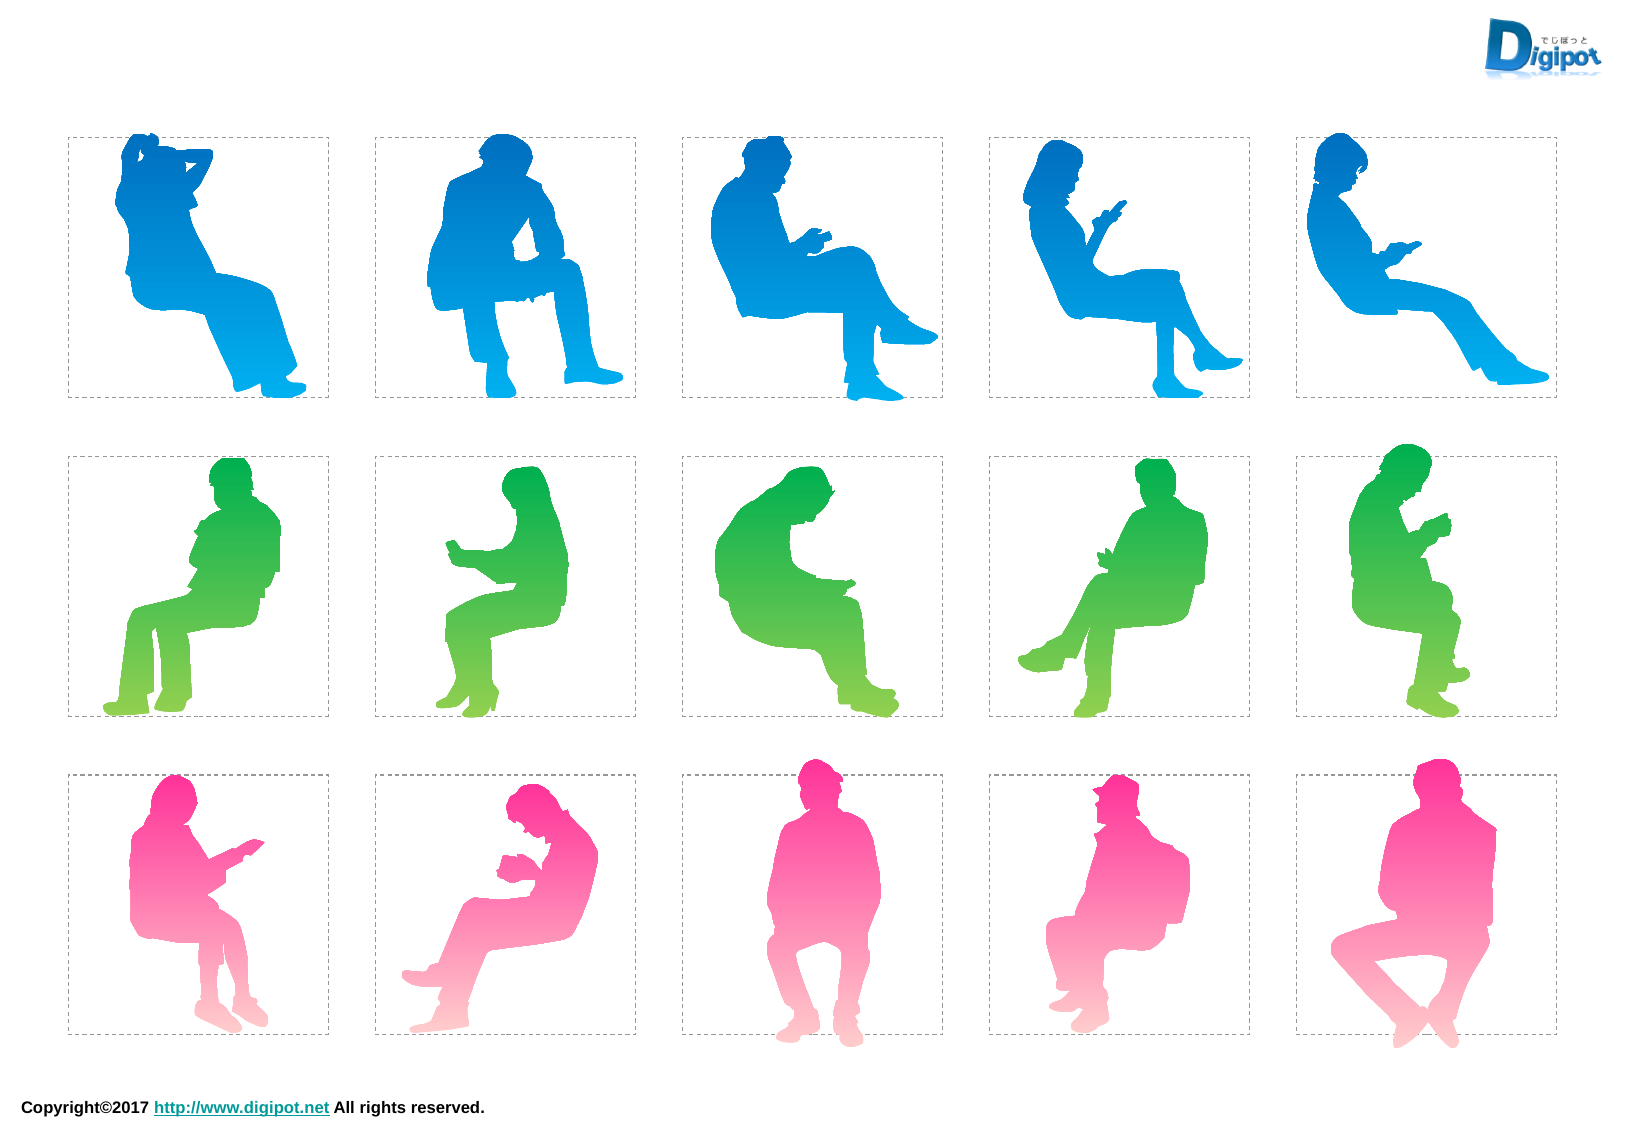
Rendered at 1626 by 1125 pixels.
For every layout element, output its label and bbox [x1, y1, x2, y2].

text_box [1348, 444, 1471, 718]
text_box [711, 135, 938, 401]
text_box [1018, 458, 1209, 718]
text_box [766, 759, 882, 1048]
text_box [1023, 139, 1243, 399]
text_box [401, 783, 599, 1033]
text_box [129, 775, 269, 1033]
text_box [1045, 775, 1190, 1034]
text_box [714, 466, 900, 718]
text_box [103, 457, 281, 716]
text_box [435, 466, 569, 718]
text_box [115, 133, 307, 399]
text_box [1330, 759, 1497, 1049]
text_box [1307, 133, 1550, 386]
text_box [427, 134, 624, 399]
picture [1485, 18, 1602, 82]
